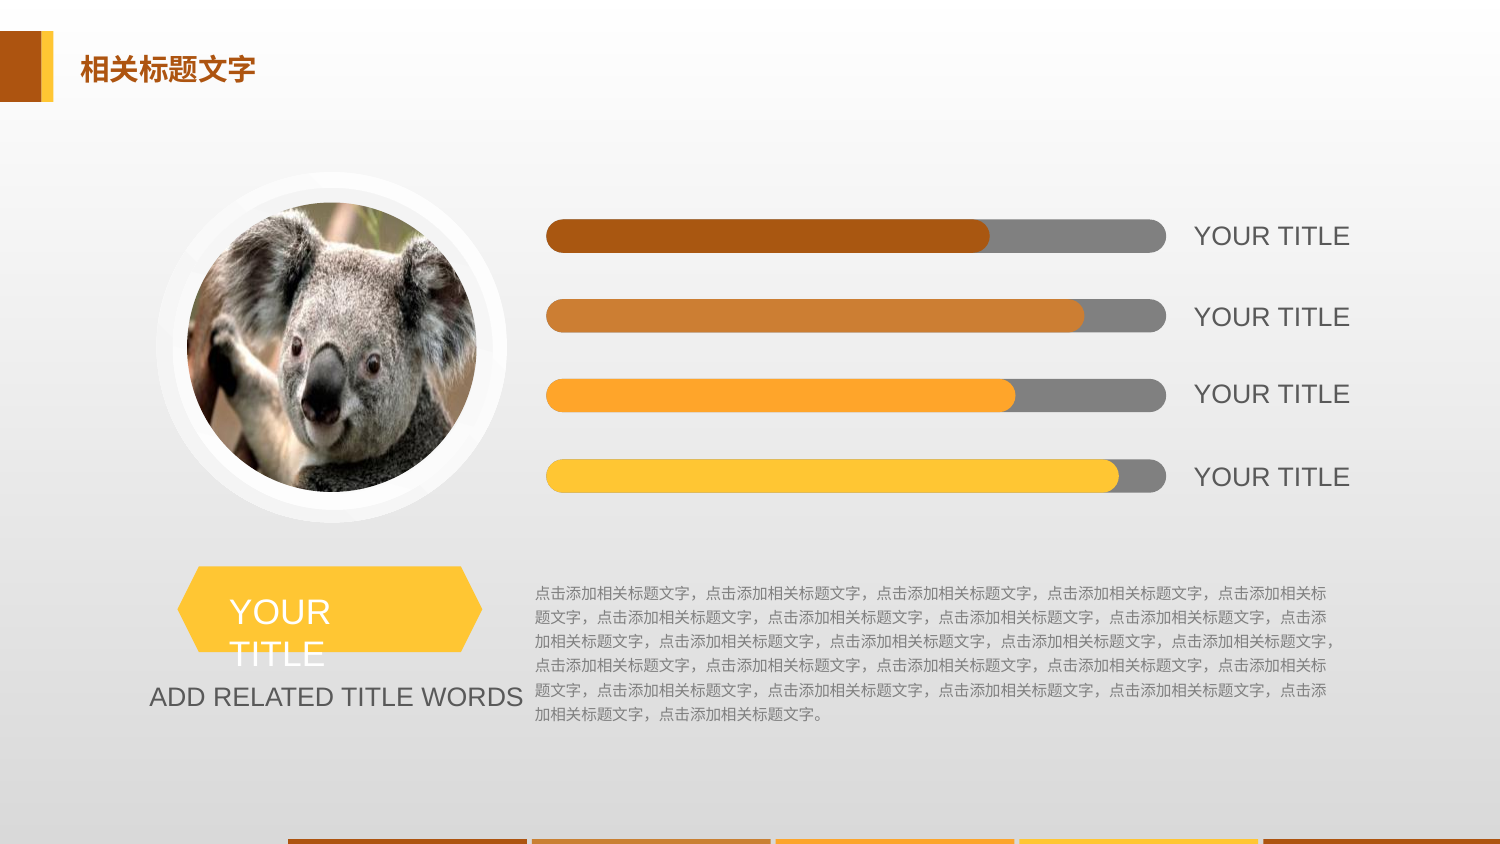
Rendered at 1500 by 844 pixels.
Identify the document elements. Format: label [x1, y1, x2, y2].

text_box [0, 30, 1500, 844]
